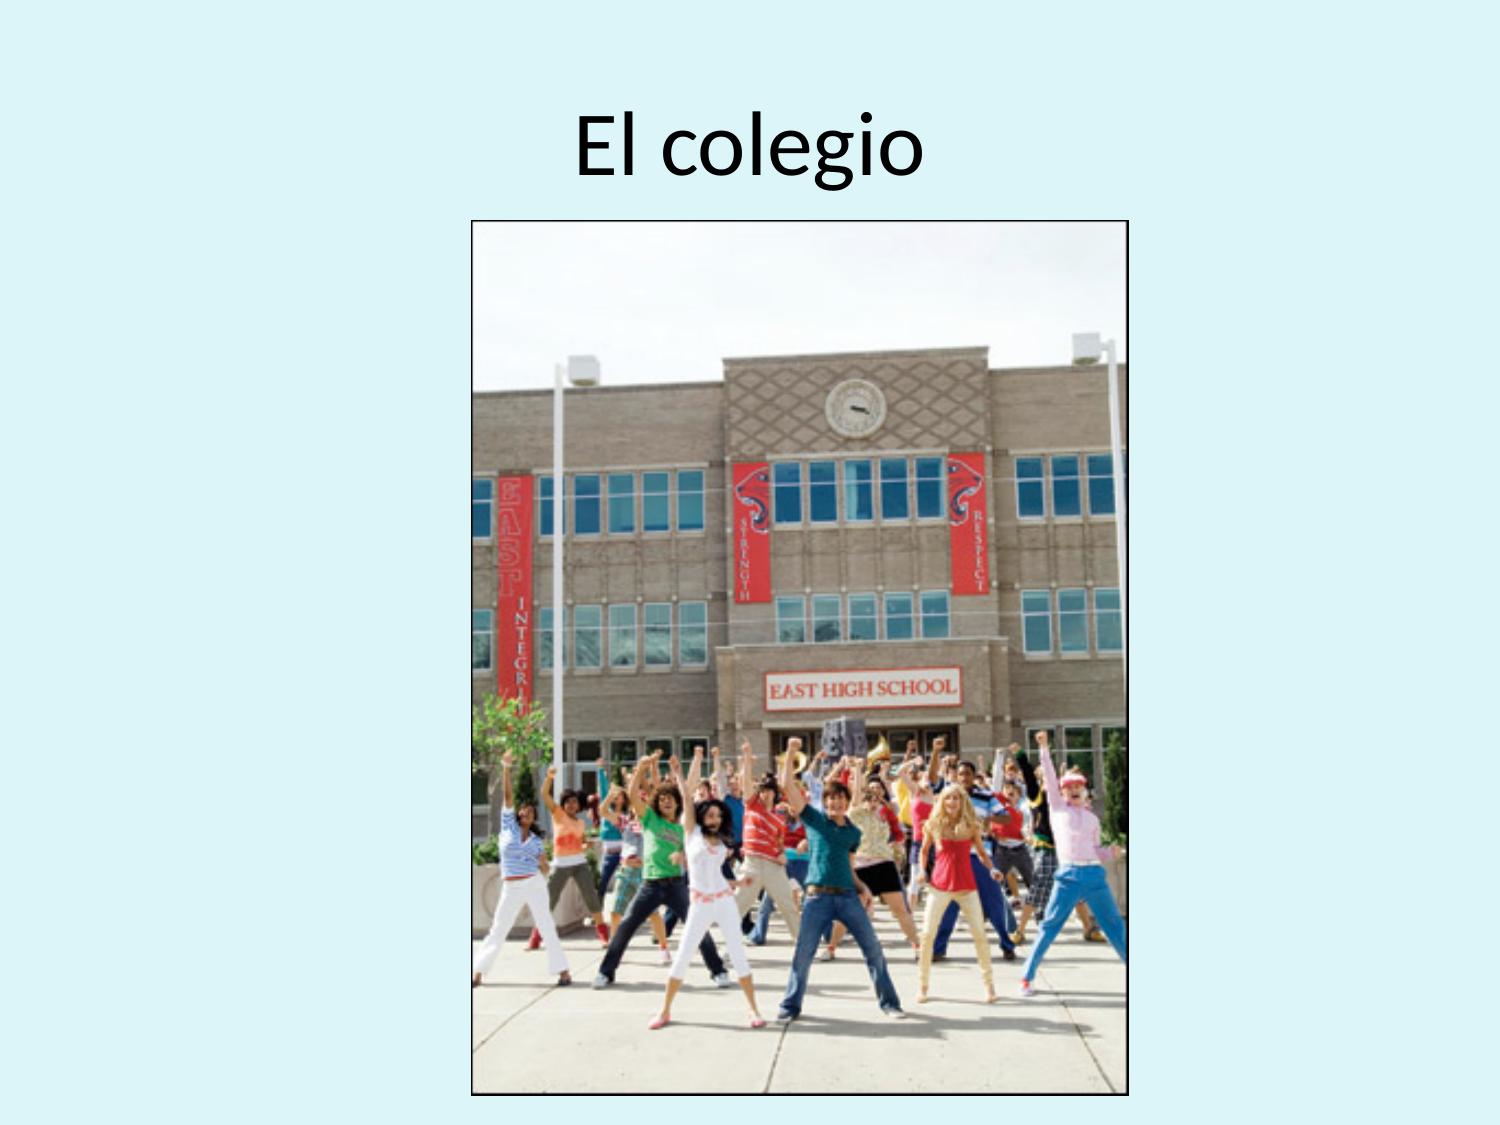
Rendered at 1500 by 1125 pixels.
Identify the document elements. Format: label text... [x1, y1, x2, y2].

title El colegio [75, 45, 1425, 233]
picture [471, 220, 1129, 1097]
